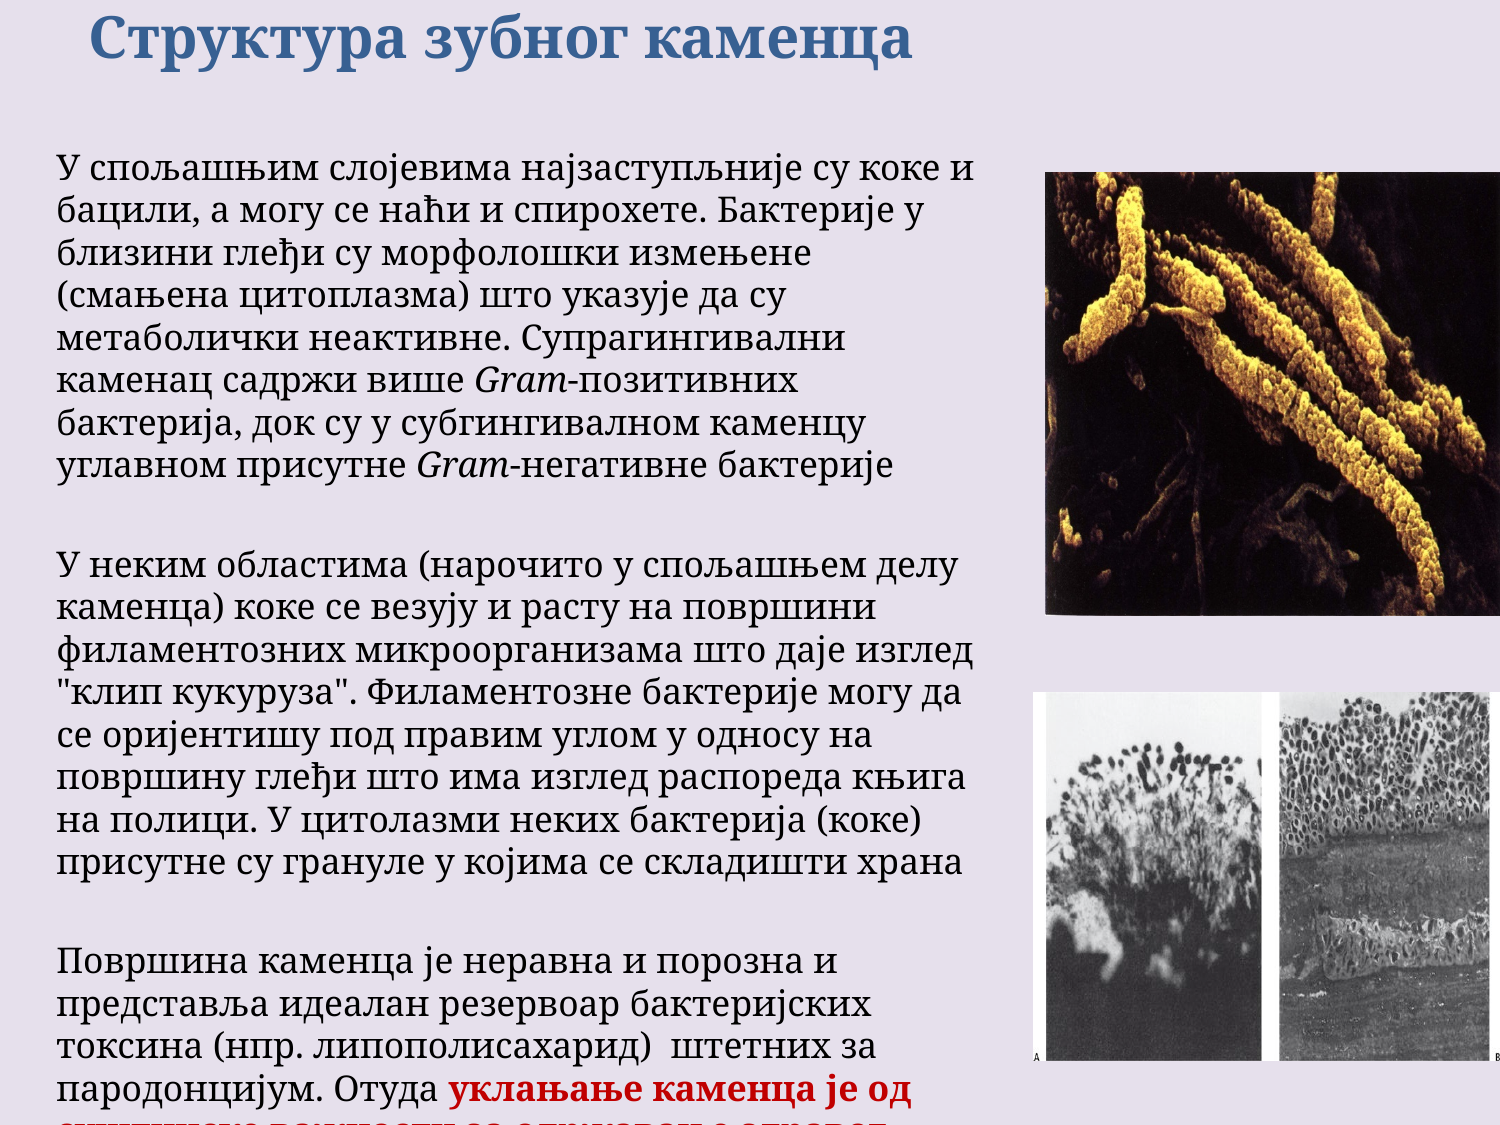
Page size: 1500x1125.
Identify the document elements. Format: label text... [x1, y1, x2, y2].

picture [1045, 172, 1500, 617]
title Структура зубног каменца [34, 0, 969, 72]
list У спољашњим слојевима најзаступљније су коке и бацили, а могу се наћи и спирохете. Бактерије у близини глеђи су морфолошки измењене (смањена цитоплазма) што указује да су метаболички неактивне. Супрагингивални каменац садржи више Gram-позитивних бактерија, док су у субгингивалном каменцу углавном присутне Gram-негативне бактерије У неким областима (нарочито у спољашњем делу каменца) коке се везују и расту на површини филаментозних микроорганизама што даје изглед "клип кукурузa". Филаментозне бактерије могу да се оријентишу под правим углом у односу на површину глеђи што има изглед распореда књига на полици. У цитолазми неких бактерија (коке) присутне су грануле у којима се складишти храна Површина каменца је неравна и порозна и представља идеалан резервоар бактеријских токсина (нпр. липополисахарид) штетних за пародонцијум. Отуда уклањање каменца је од суштинске важности за одржавање здравог пародонцијума [41, 136, 1010, 1095]
picture [1033, 692, 1500, 1061]
